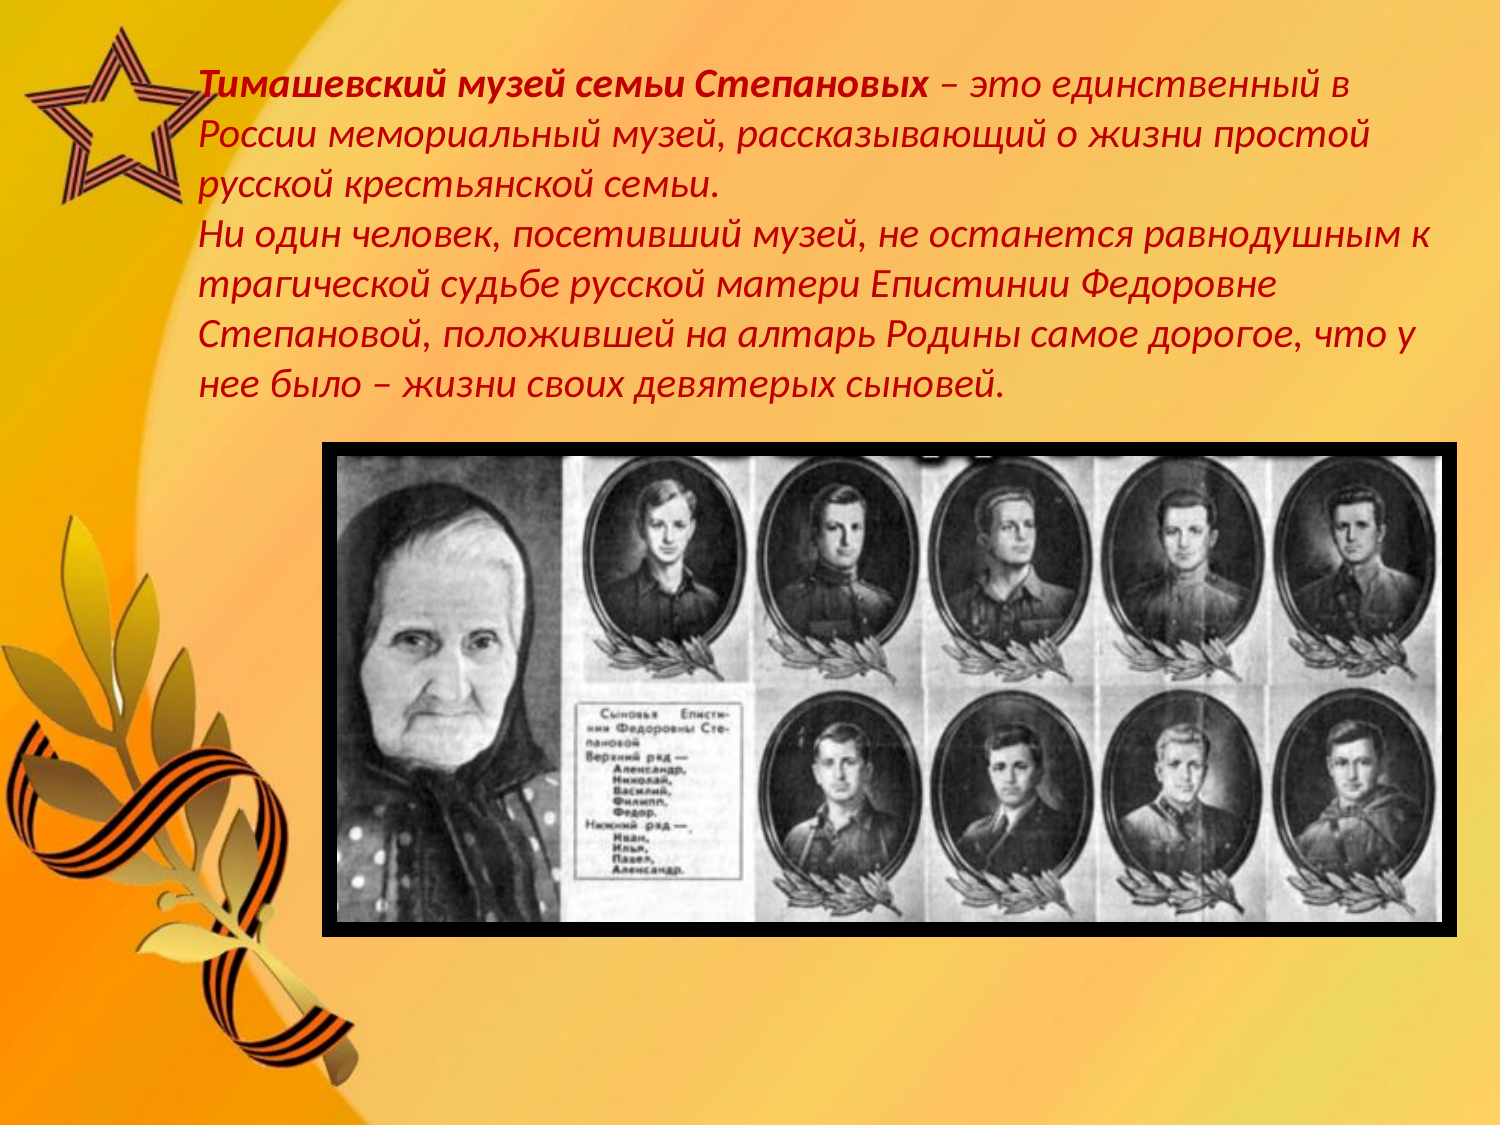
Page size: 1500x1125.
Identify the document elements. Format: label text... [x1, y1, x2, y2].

picture [0, 0, 1500, 1125]
list Тимашевский музей семьи Степановых – это единственный в России мемориальный музей, рассказывающий о жизни простой русской крестьянской семьи. Ни один человек, посетивший музей, не останется равнодушным к трагической судьбе русской матери Епистинии Федоровне Степановой, положившей на алтарь Родины самое дорогое, что у нее было – жизни своих девятерых сыновей. [182, 30, 1459, 464]
